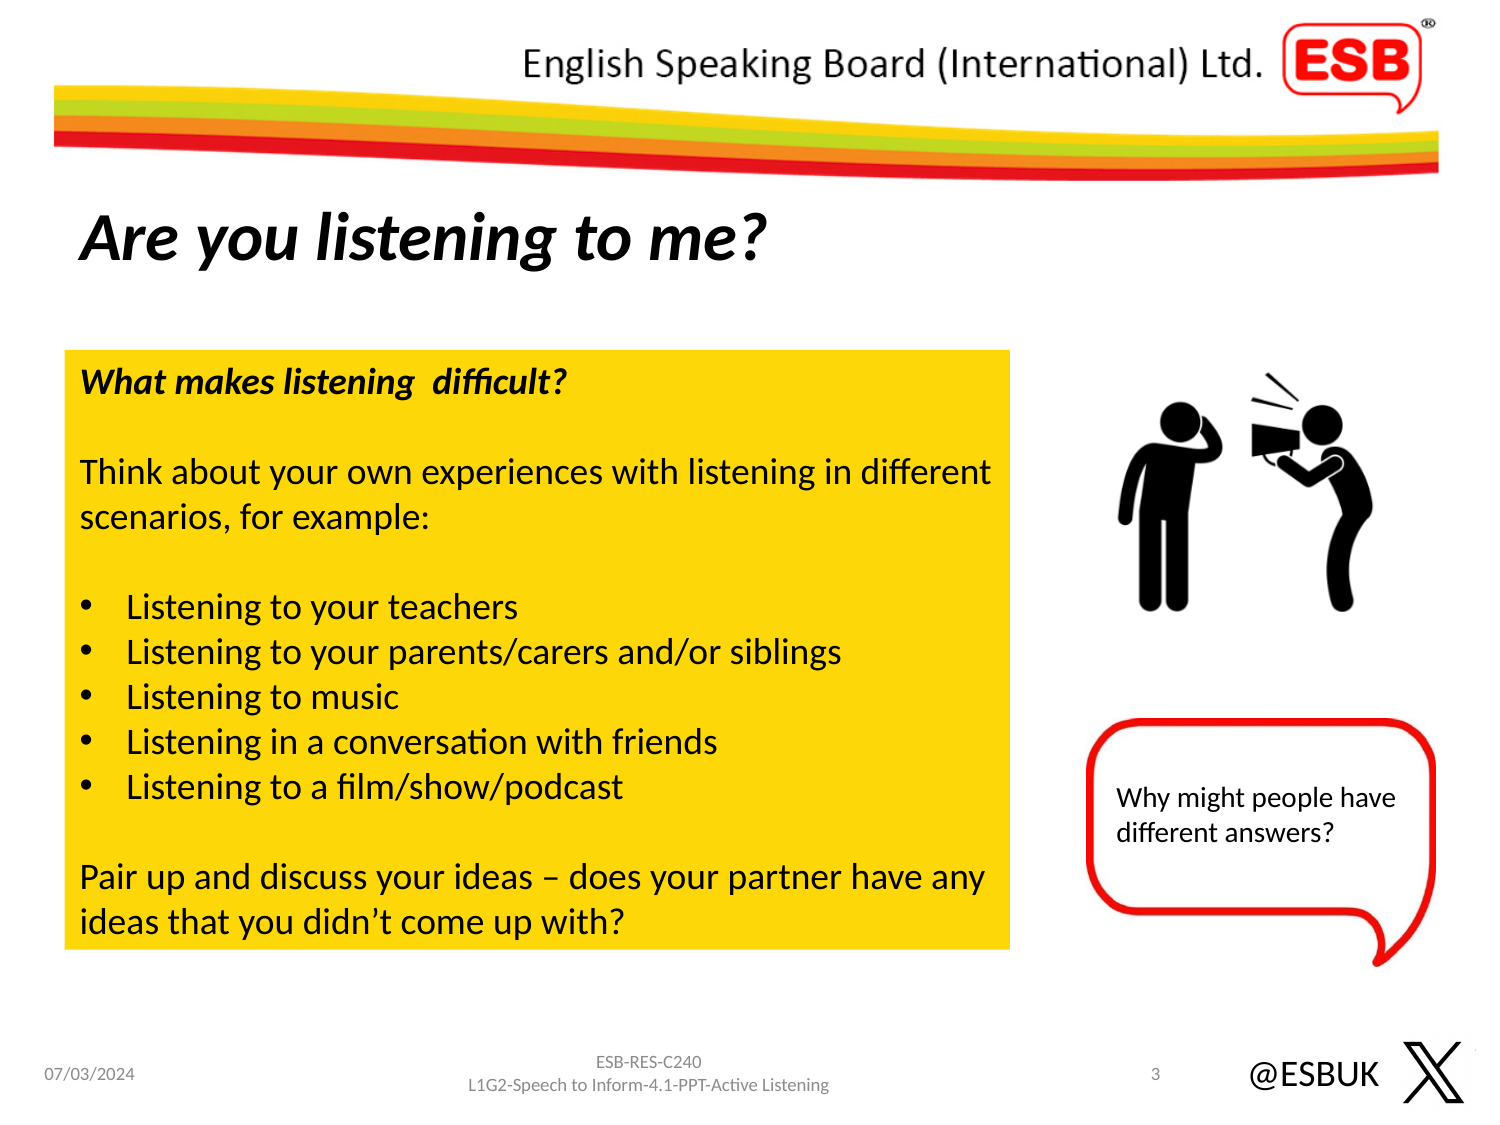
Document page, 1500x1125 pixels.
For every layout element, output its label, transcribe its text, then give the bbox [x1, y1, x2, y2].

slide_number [29, 1042, 367, 1103]
picture [0, 0, 1500, 189]
title Are you listening to me? [64, 173, 1359, 304]
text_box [1086, 718, 1436, 967]
slide_number 3 [930, 1042, 1176, 1103]
footer ESB-RES-C240 L1G2-Speech to Inform-4.1-PPT-Active Listening [395, 1042, 902, 1103]
text_box What makes listening difficult? Think about your own experiences with listening in different scenarios, for example: Listening to your teachers Listening to your parents/carers and/or siblings Listening to music Listening in a conversation with friends Listening to a film/show/podcast Pair up and discuss your ideas – does your partner have any ideas that you didn’t come up with? [64, 349, 1010, 950]
picture [1395, 1029, 1476, 1116]
picture [1101, 337, 1391, 642]
